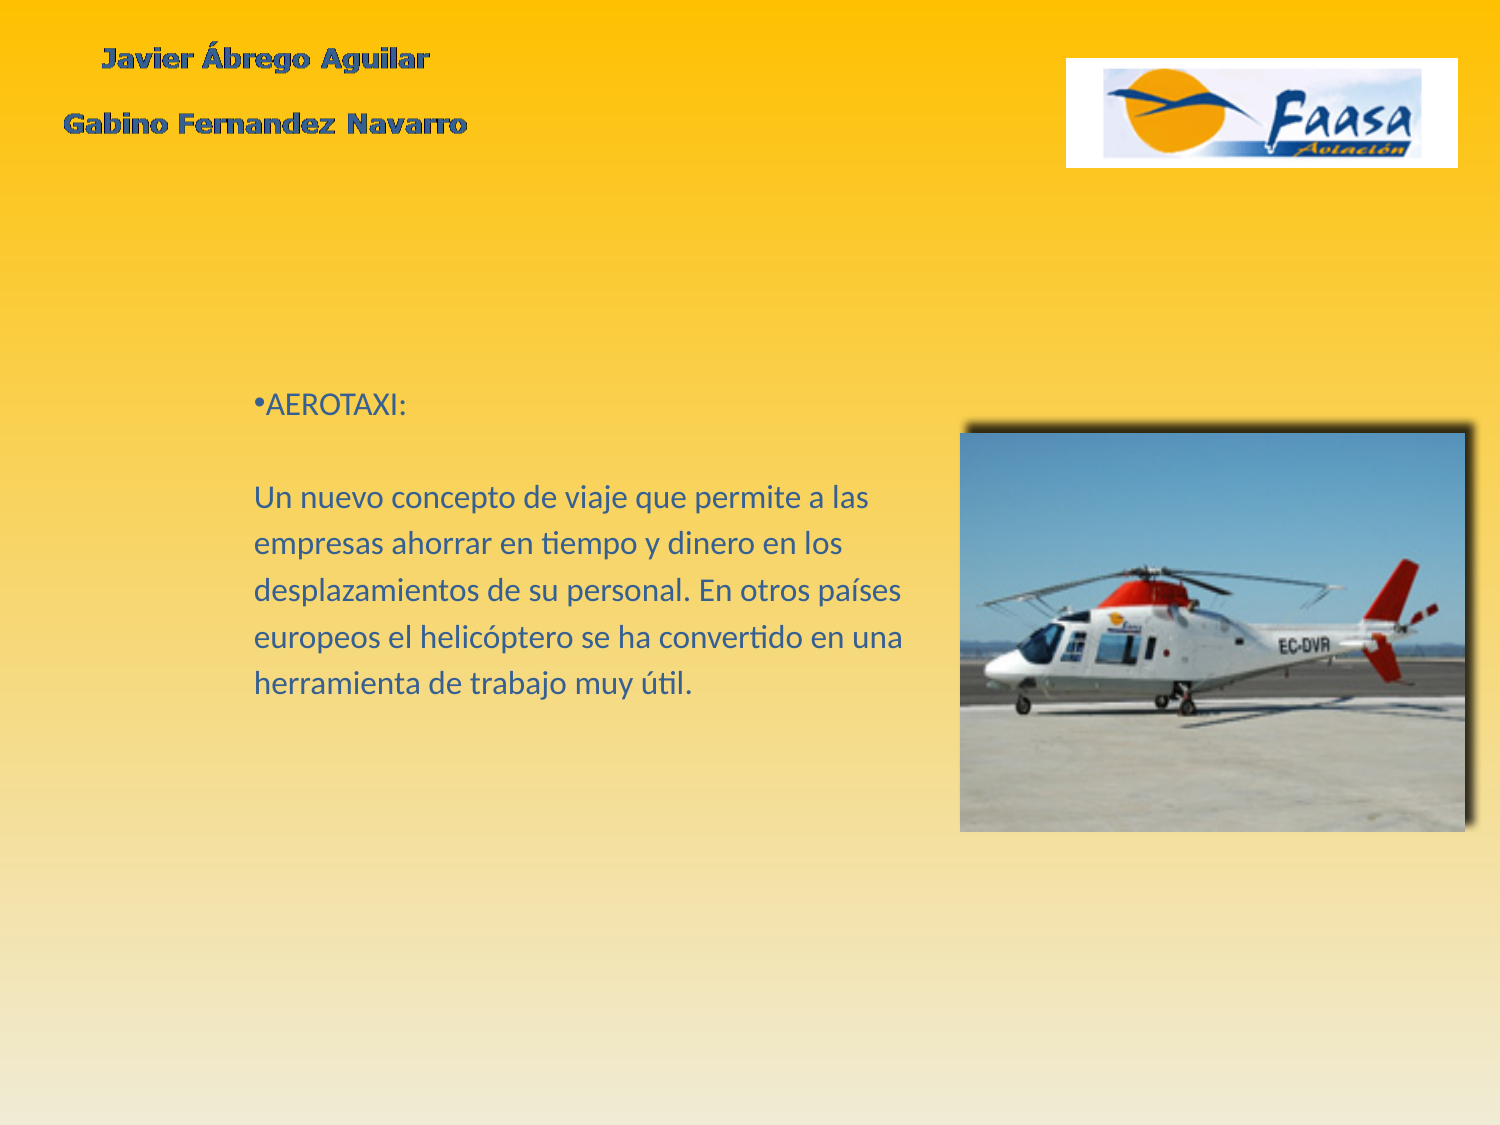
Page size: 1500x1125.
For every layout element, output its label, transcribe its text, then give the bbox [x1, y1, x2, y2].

subtitle AEROTAXI: Un nuevo concepto de viaje que permite a las empresas ahorrar en tiempo y dinero en los desplazamientos de su personal. En otros países europeos el helicóptero se ha convertido en una herramienta de trabajo muy útil. [164, 328, 1465, 1055]
picture [960, 433, 1466, 833]
picture [1066, 58, 1458, 168]
picture [0, 0, 530, 214]
